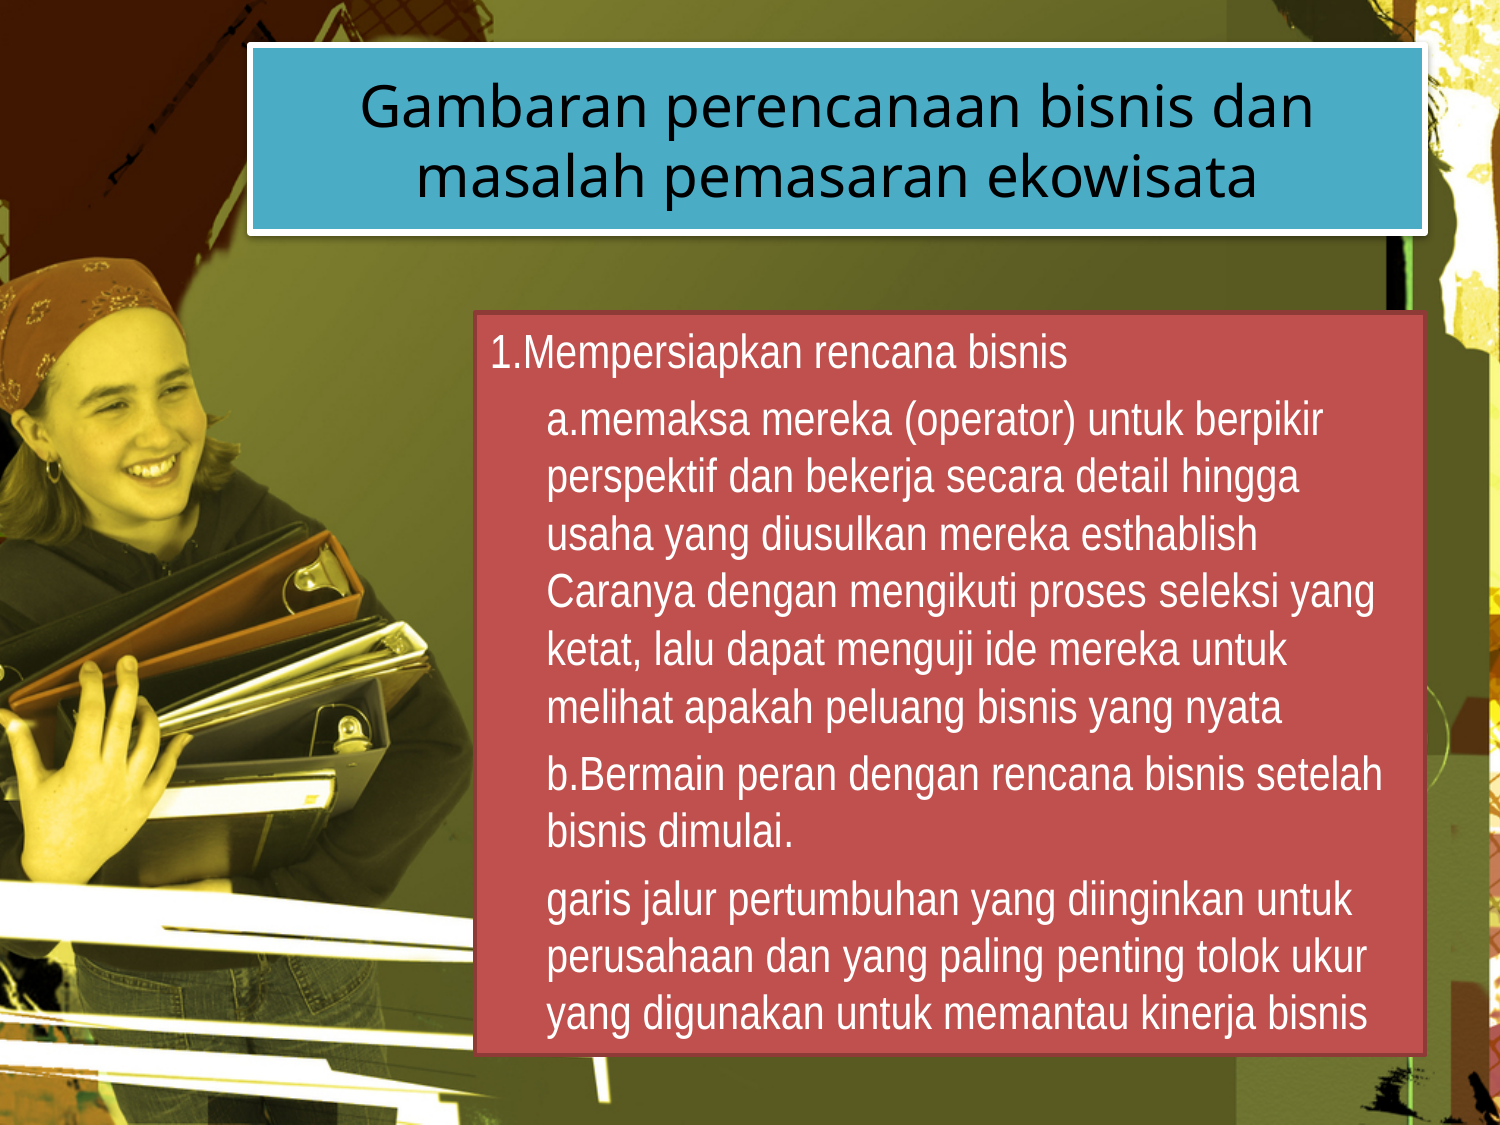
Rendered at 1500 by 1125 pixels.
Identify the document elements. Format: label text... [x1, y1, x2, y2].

picture [0, 0, 1500, 1125]
title Gambaran perencanaan bisnis dan masalah pemasaran ekowisata [247, 42, 1428, 236]
list 1.Mempersiapkan rencana bisnis a.memaksa mereka (operator) untuk berpikir perspektif dan bekerja secara detail hingga usaha yang diusulkan mereka esthablish Caranya dengan mengikuti proses seleksi yang ketat, lalu dapat menguji ide mereka untuk melihat apakah peluang bisnis yang nyata b.Bermain peran dengan rencana bisnis setelah bisnis dimulai. garis jalur pertumbuhan yang diinginkan untuk perusahaan dan yang paling penting tolok ukur yang digunakan untuk memantau kinerja bisnis [473, 310, 1427, 1057]
